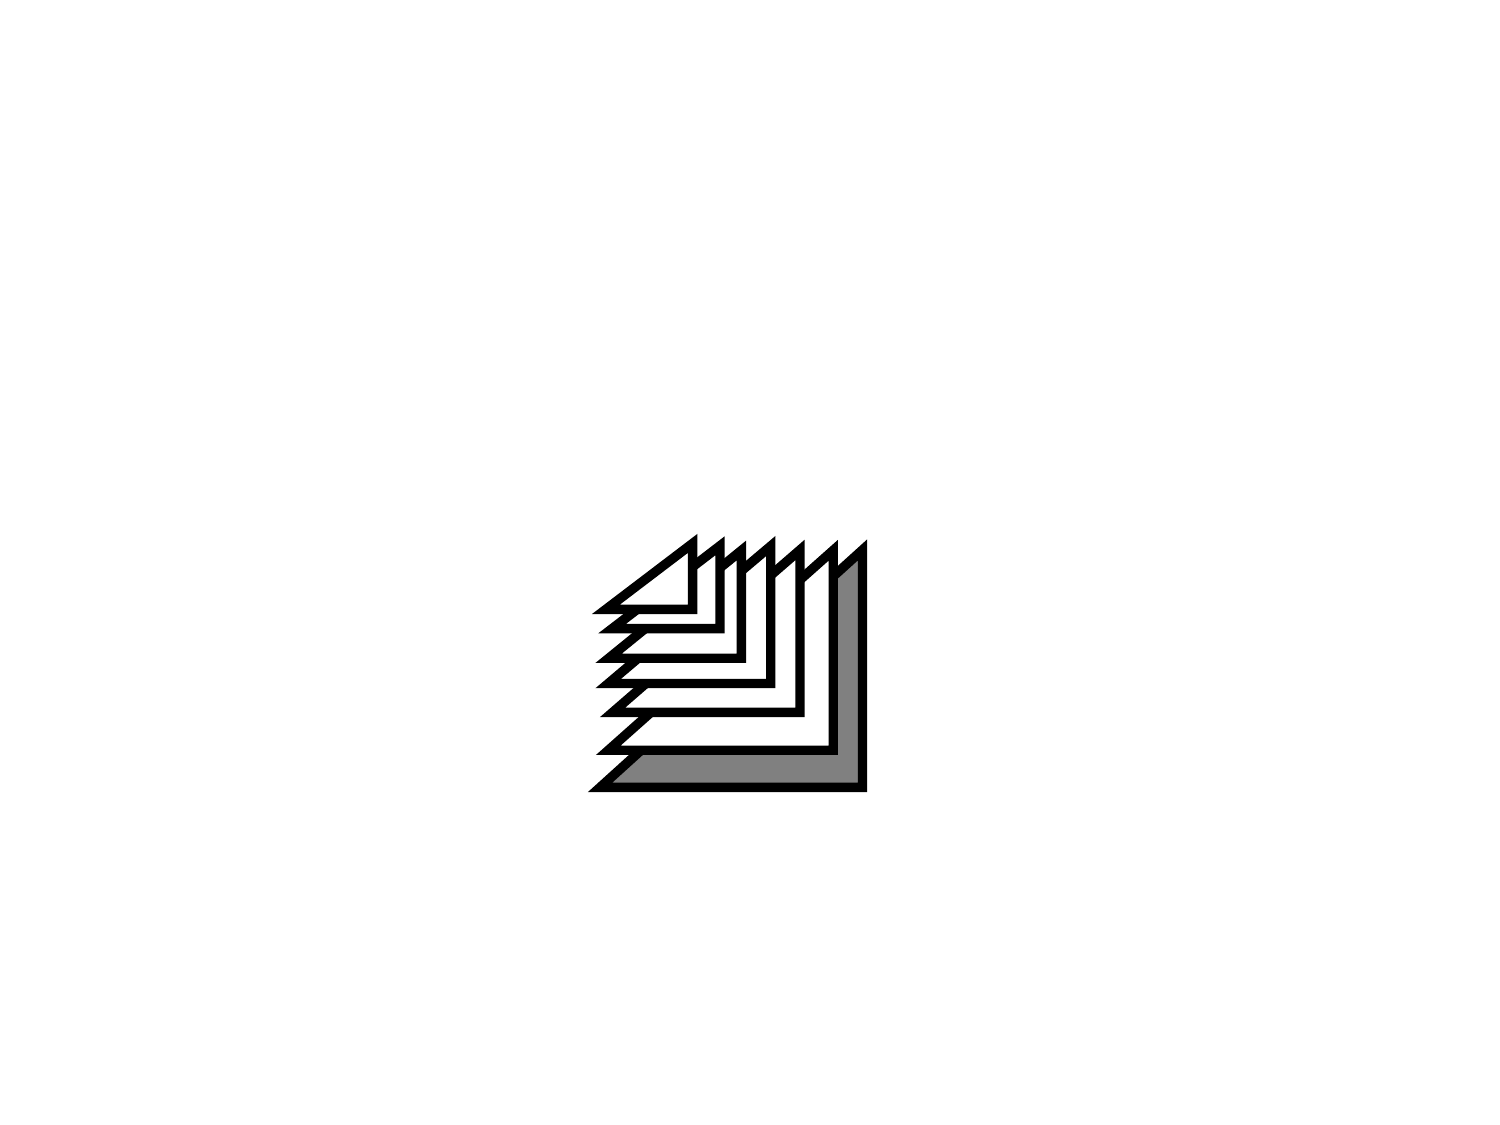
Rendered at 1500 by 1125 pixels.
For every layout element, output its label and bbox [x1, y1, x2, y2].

text_box [612, 545, 721, 629]
text_box [608, 550, 834, 751]
text_box [608, 550, 742, 659]
text_box [608, 546, 771, 684]
text_box [600, 549, 863, 788]
text_box [605, 543, 693, 610]
text_box [612, 549, 801, 713]
